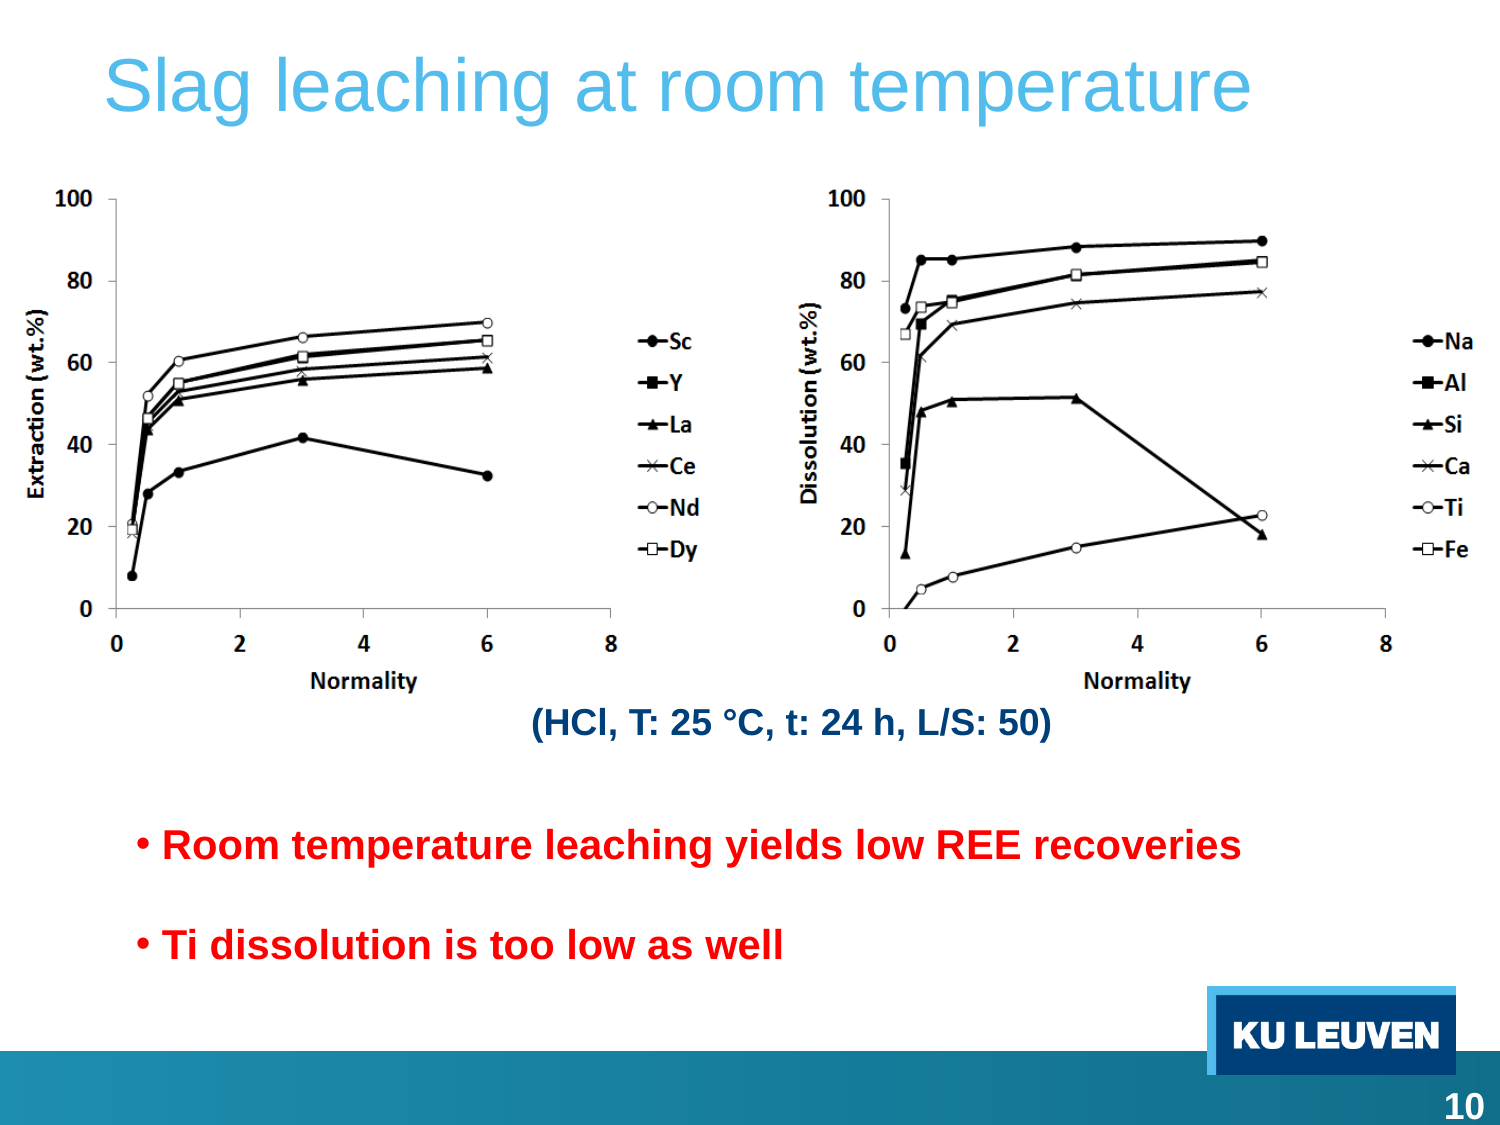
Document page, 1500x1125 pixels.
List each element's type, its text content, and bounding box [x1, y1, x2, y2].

text_box Slag leaching at room temperature [88, 29, 1456, 178]
picture [1207, 986, 1456, 1075]
picture [0, 173, 715, 717]
picture [773, 173, 1489, 717]
text_box 10 [1376, 1074, 1500, 1125]
text_box Room temperature leaching yields low REE recoveries Ti dissolution is too low as well [121, 810, 1388, 976]
text_box (HCl, T: 25 °C, t: 24 h, L/S: 50) [516, 690, 1068, 751]
